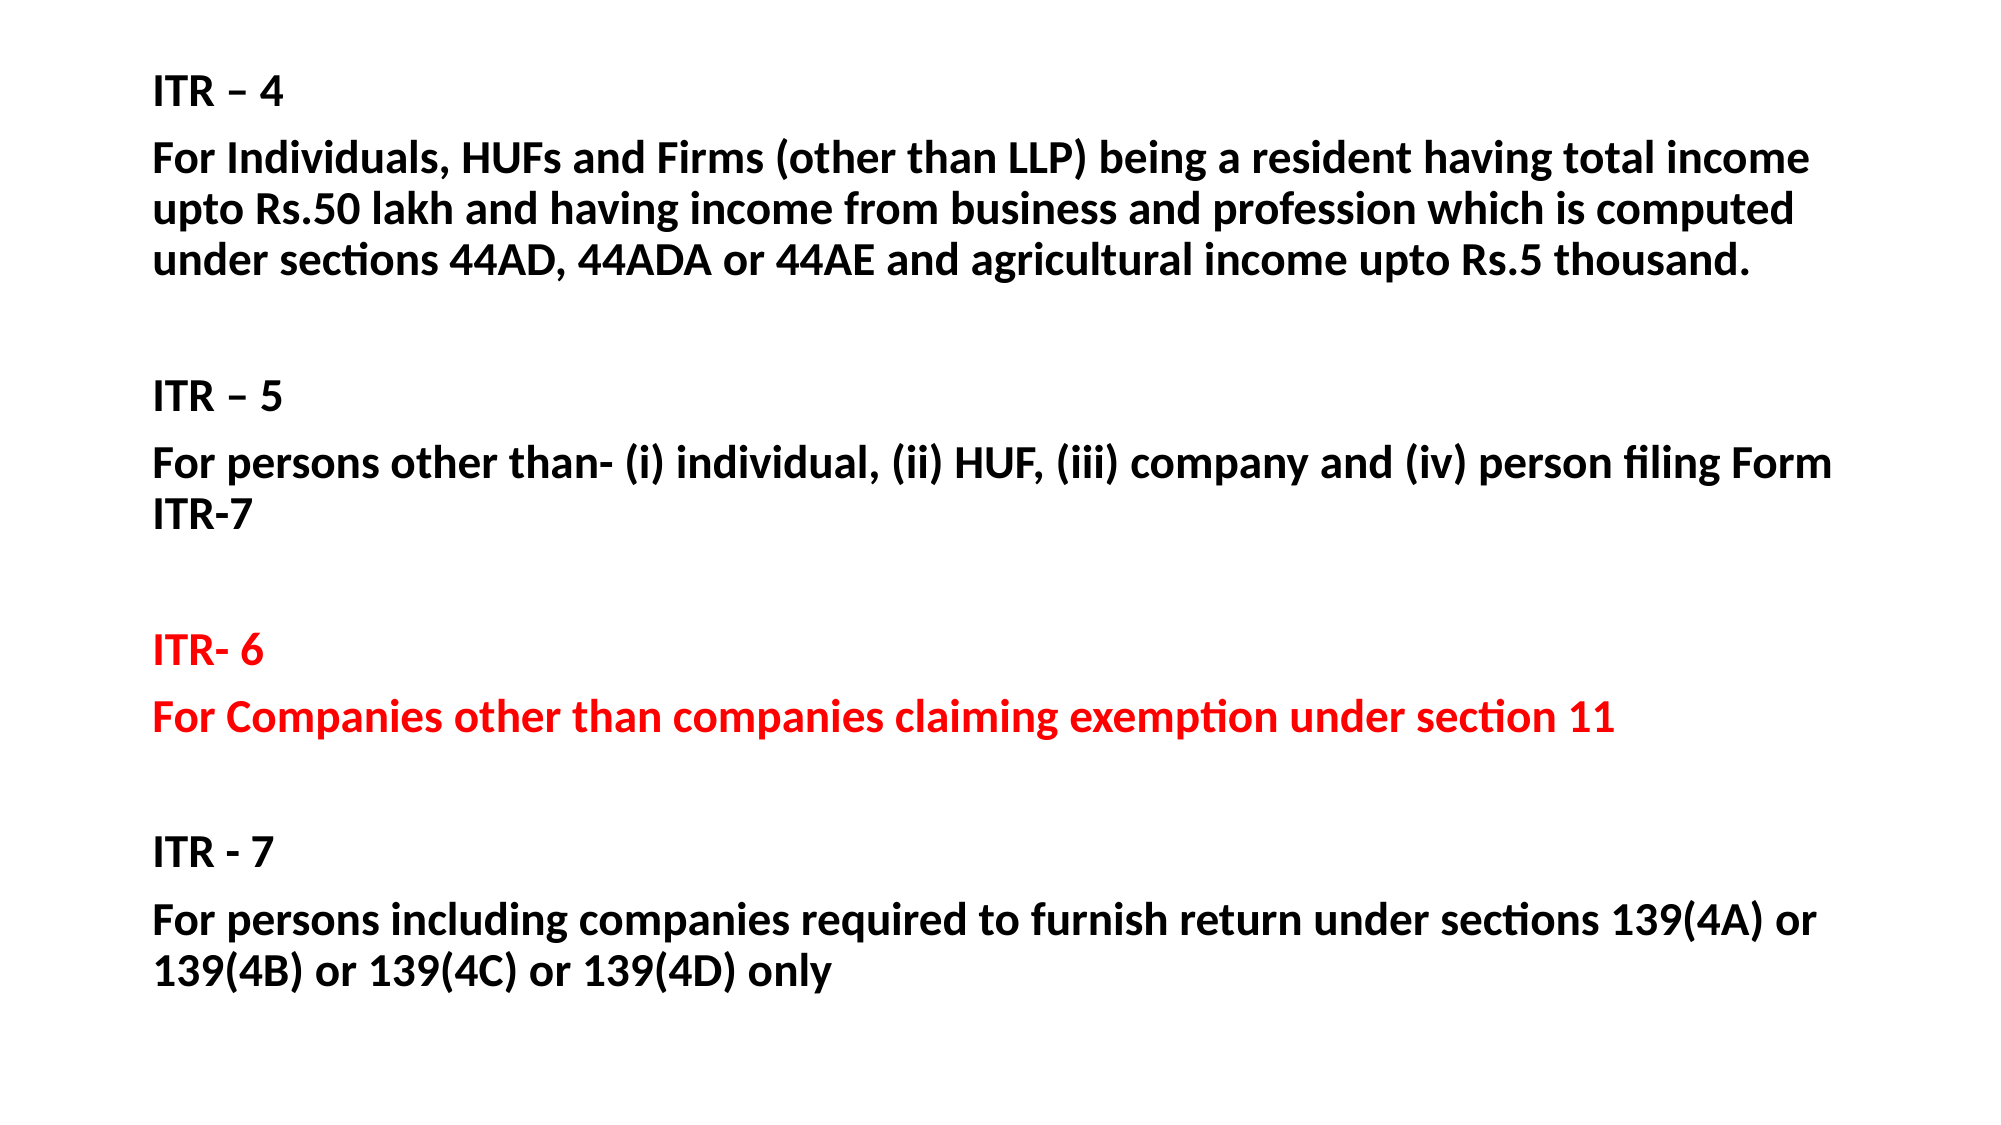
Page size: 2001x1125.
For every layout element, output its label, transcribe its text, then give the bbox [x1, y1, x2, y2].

list ITR – 4 For Individuals, HUFs and Firms (other than LLP) being a resident having total income upto Rs.50 lakh and having income from business and profession which is computed under sections 44AD, 44ADA or 44AE and agricultural income upto Rs.5 thousand. ITR – 5 For persons other than- (i) individual, (ii) HUF, (iii) company and (iv) person filing Form ITR-7 ITR- 6 For Companies other than companies claiming exemption under section 11 ITR - 7 For persons including companies required to furnish return under sections 139(4A) or 139(4B) or 139(4C) or 139(4D) only [137, 58, 1863, 1014]
